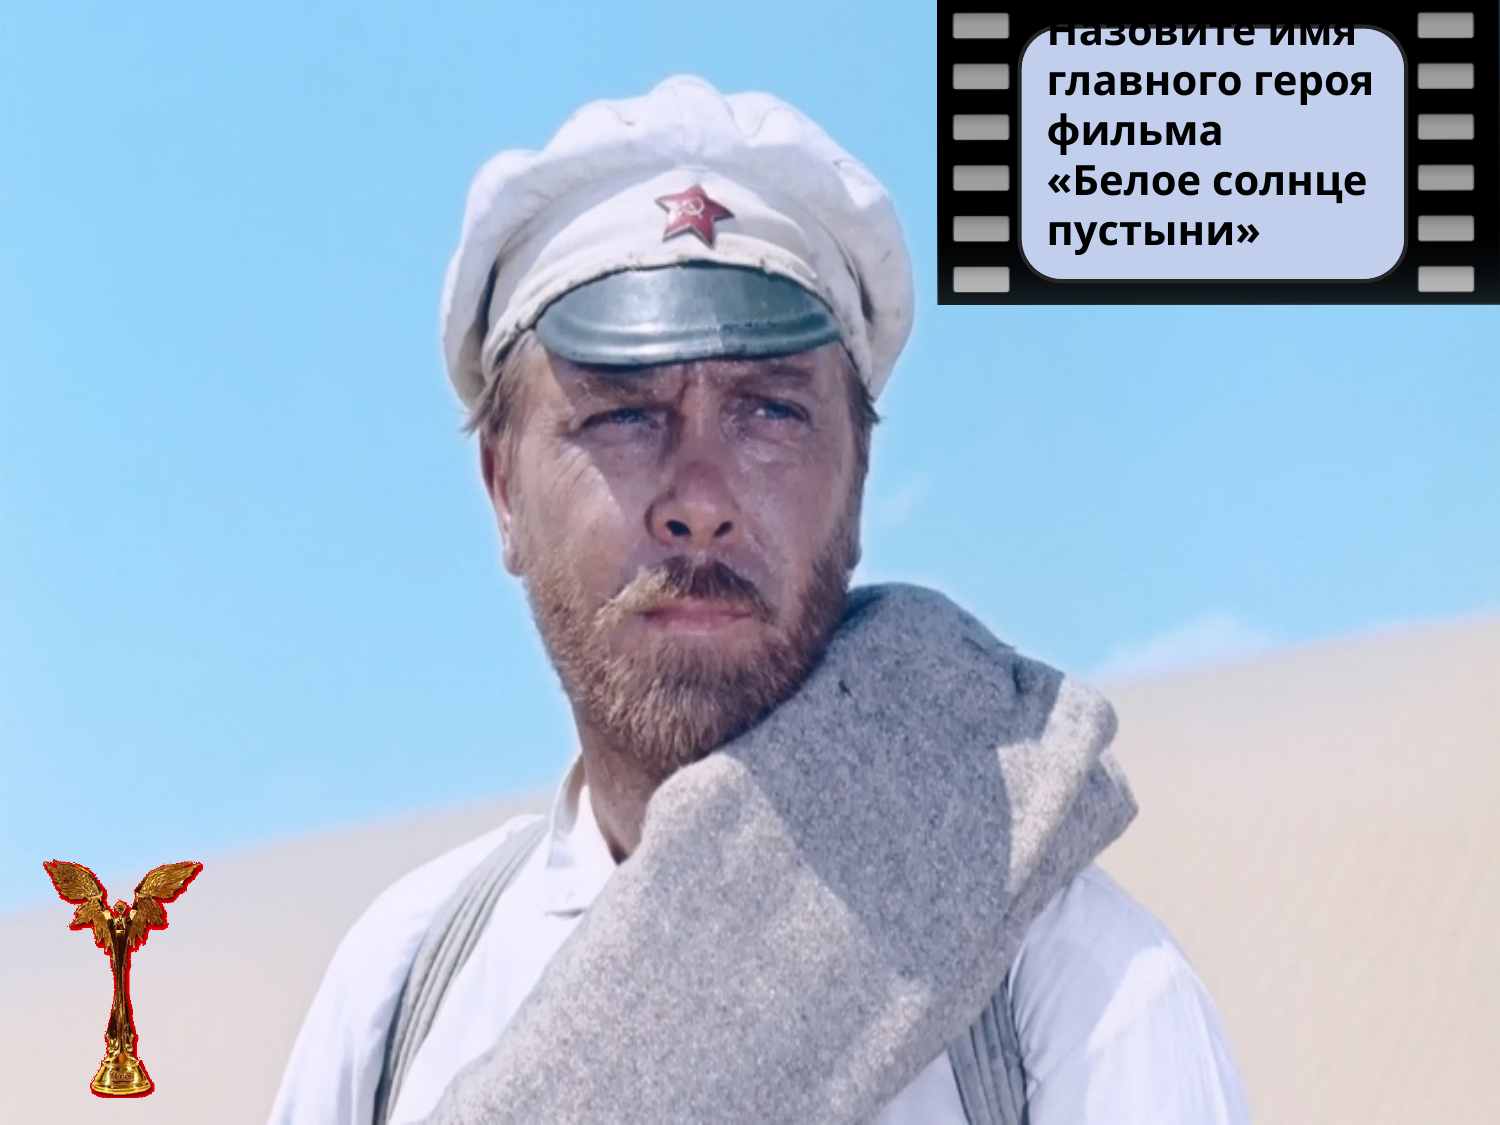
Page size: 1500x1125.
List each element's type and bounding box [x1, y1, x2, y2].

picture [0, 0, 1500, 1125]
text_box [937, 0, 1500, 305]
